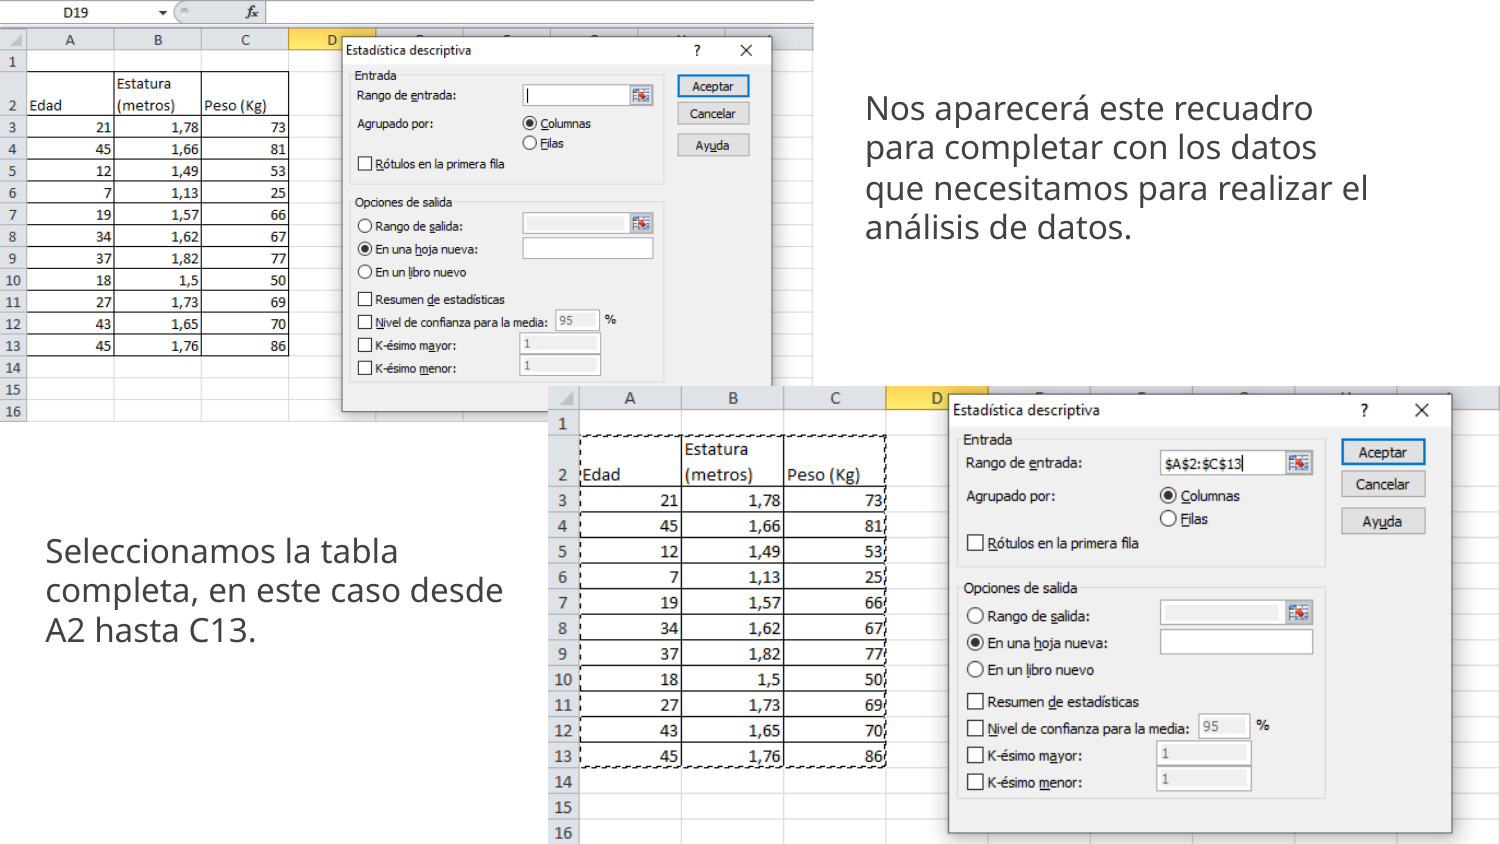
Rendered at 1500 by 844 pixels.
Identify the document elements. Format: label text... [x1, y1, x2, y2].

picture [0, 0, 1500, 844]
title Seleccionamos la tabla completa, en este caso desde A2 hasta C13. [30, 514, 535, 679]
title Nos aparecerá este recuadro para completar con los datos que necesitamos para realizar el análisis de datos. [849, 71, 1394, 236]
